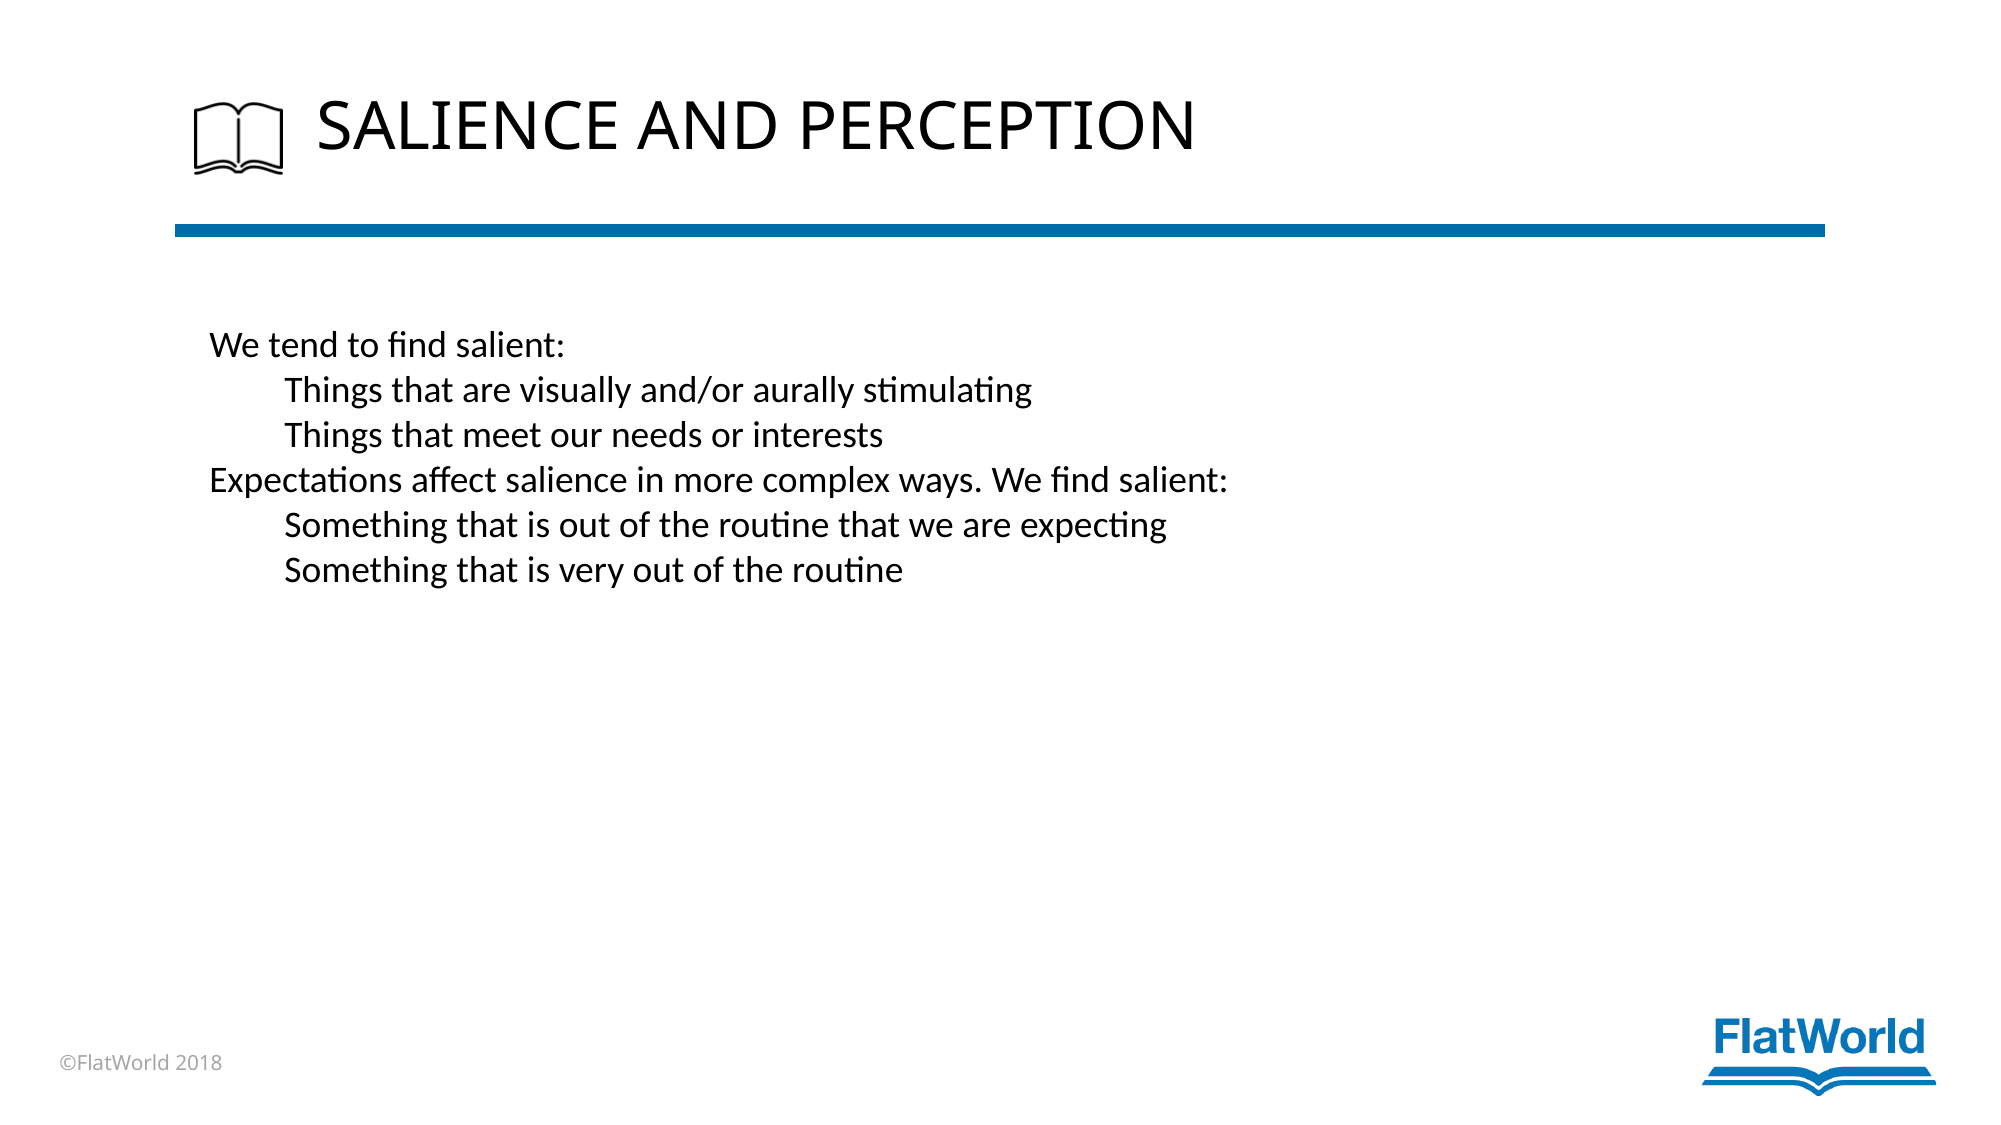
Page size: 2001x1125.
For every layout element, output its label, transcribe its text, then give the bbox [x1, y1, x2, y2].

title SALIENCE AND PERCEPTION [301, 75, 1787, 190]
picture [194, 94, 283, 183]
subtitle We tend to find salient: Things that are visually and/or aurally stimulating Things that meet our needs or interests Expectations affect salience in more complex ways. We find salient: Something that is out of the routine that we are expecting Something that is very out of the routine [194, 312, 1825, 950]
